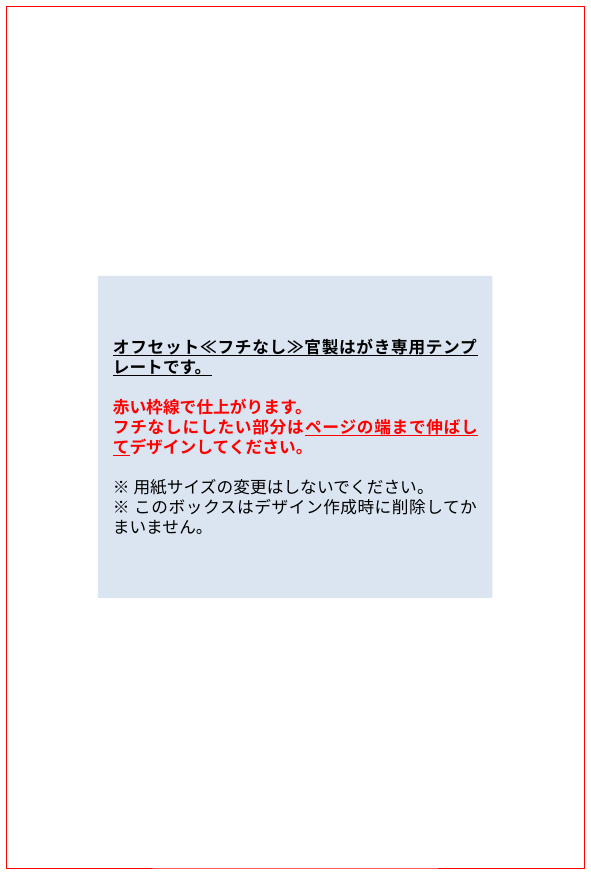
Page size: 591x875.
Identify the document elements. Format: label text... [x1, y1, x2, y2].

text_box オフセット≪フチなし≫官製はがき専用テンプレートです。 赤い枠線で仕上がります。 フチなしにしたい部分はページの端まで伸ばしてデザインしてください。 ※用紙サイズの変更はしないでください。 ※このボックスはデザイン作成時に削除してかまいません。 [97, 275, 493, 598]
